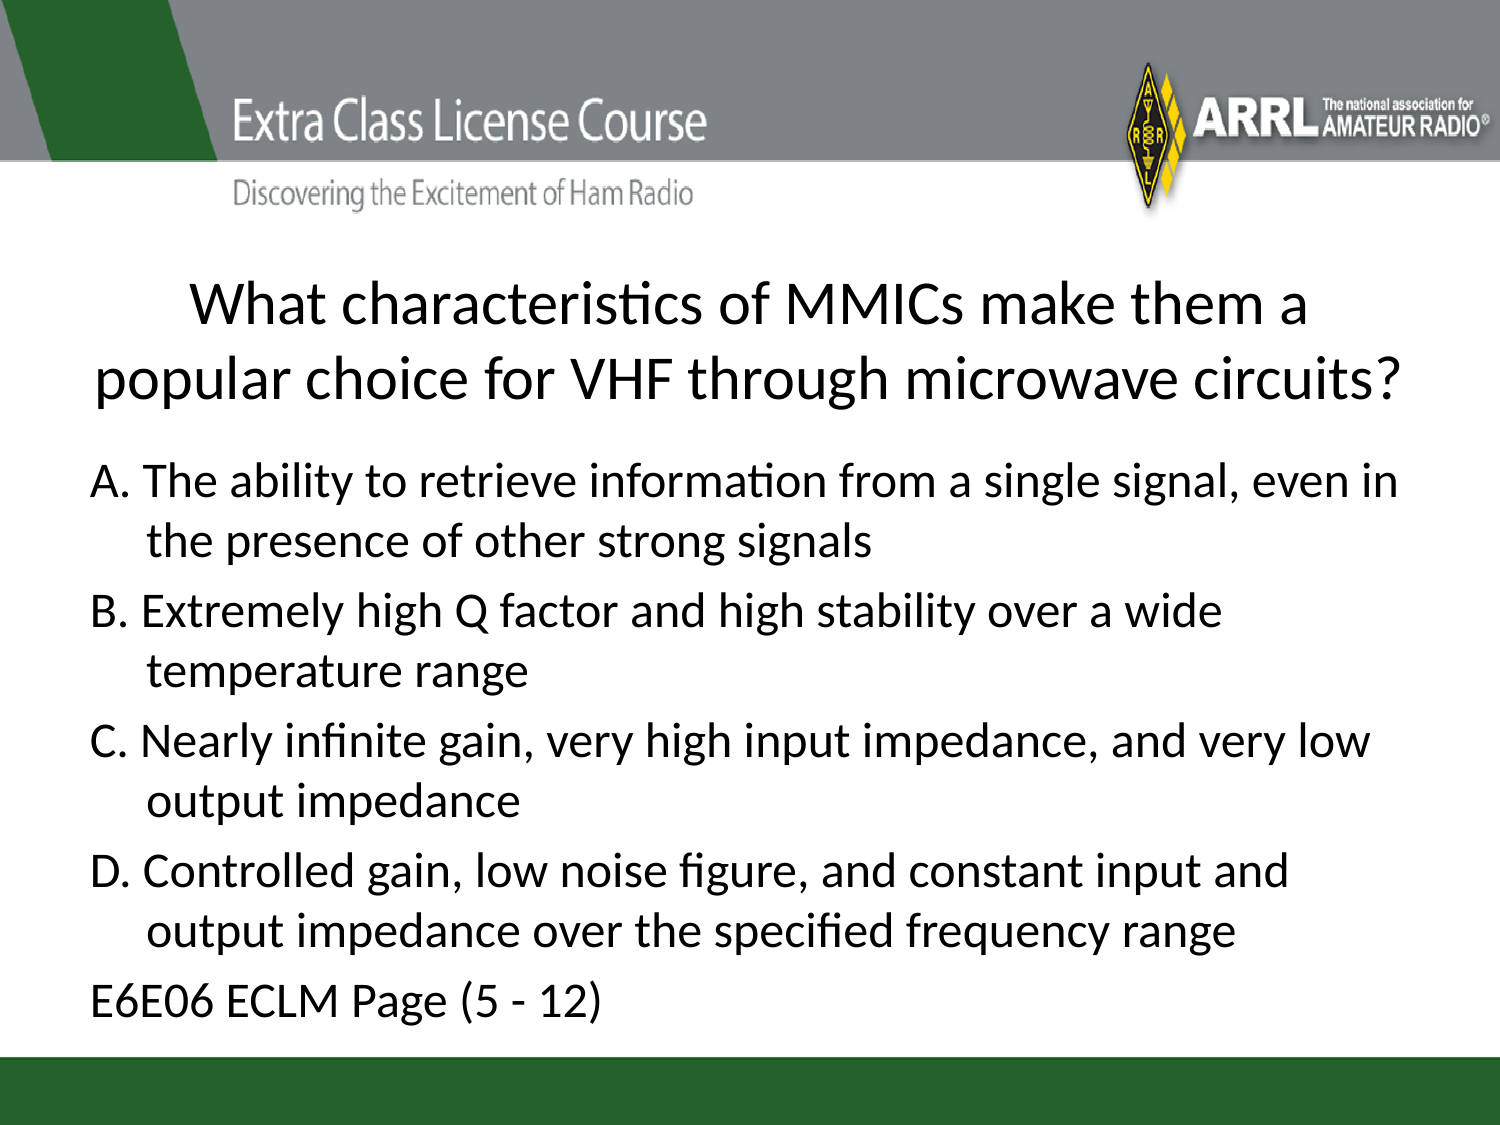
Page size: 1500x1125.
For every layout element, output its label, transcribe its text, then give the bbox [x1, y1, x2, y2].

title What characteristics of MMICs make them a popular choice for VHF through microwave circuits? [75, 254, 1425, 435]
list A. The ability to retrieve information from a single signal, even in the presence of other strong signals B. Extremely high Q factor and high stability over a wide temperature range C. Nearly infinite gain, very high input impedance, and very low output impedance D. Controlled gain, low noise figure, and constant input and output impedance over the specified frequency range E6E06 ECLM Page (5 - 12) [75, 440, 1425, 958]
picture [0, 0, 1500, 1125]
